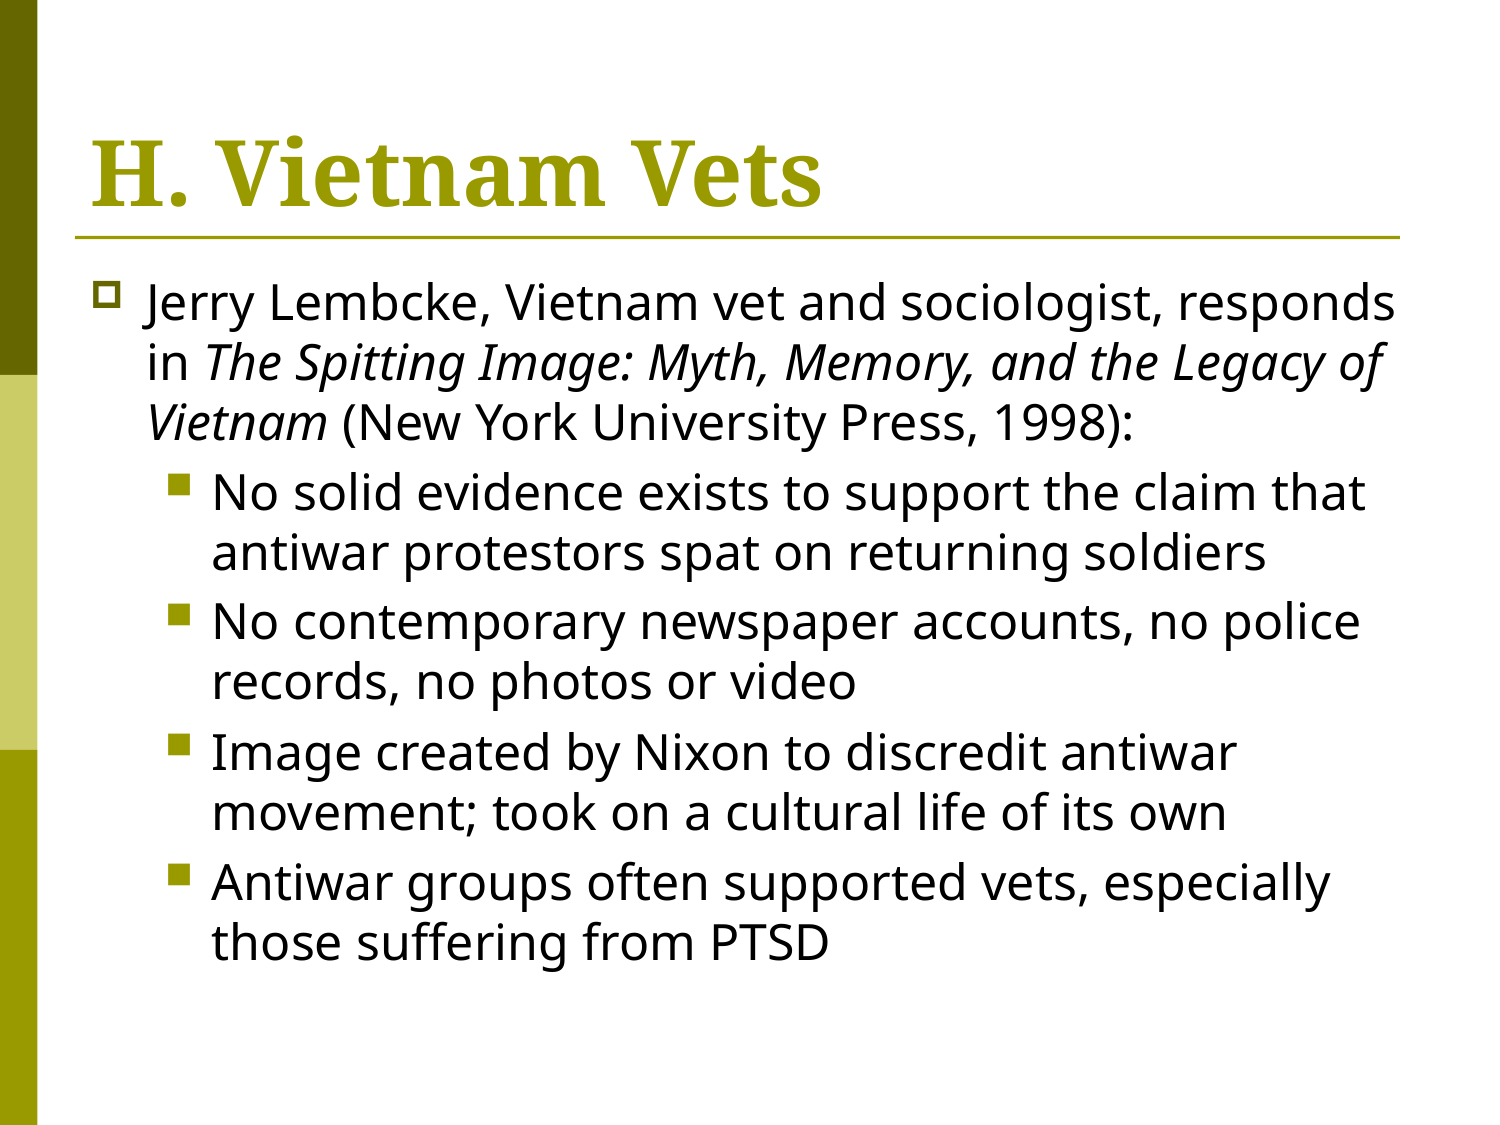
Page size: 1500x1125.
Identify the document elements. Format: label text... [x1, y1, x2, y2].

list Jerry Lembcke, Vietnam vet and sociologist, responds in The Spitting Image: Myth, Memory, and the Legacy of Vietnam (New York University Press, 1998): No solid evidence exists to support the claim that antiwar protestors spat on returning soldiers No contemporary newspaper accounts, no police records, no photos or video Image created by Nixon to discredit antiwar movement; took on a cultural life of its own Antiwar groups often supported vets, especially those suffering from PTSD [74, 262, 1426, 1006]
title H. Vietnam Vets [74, 45, 1426, 233]
